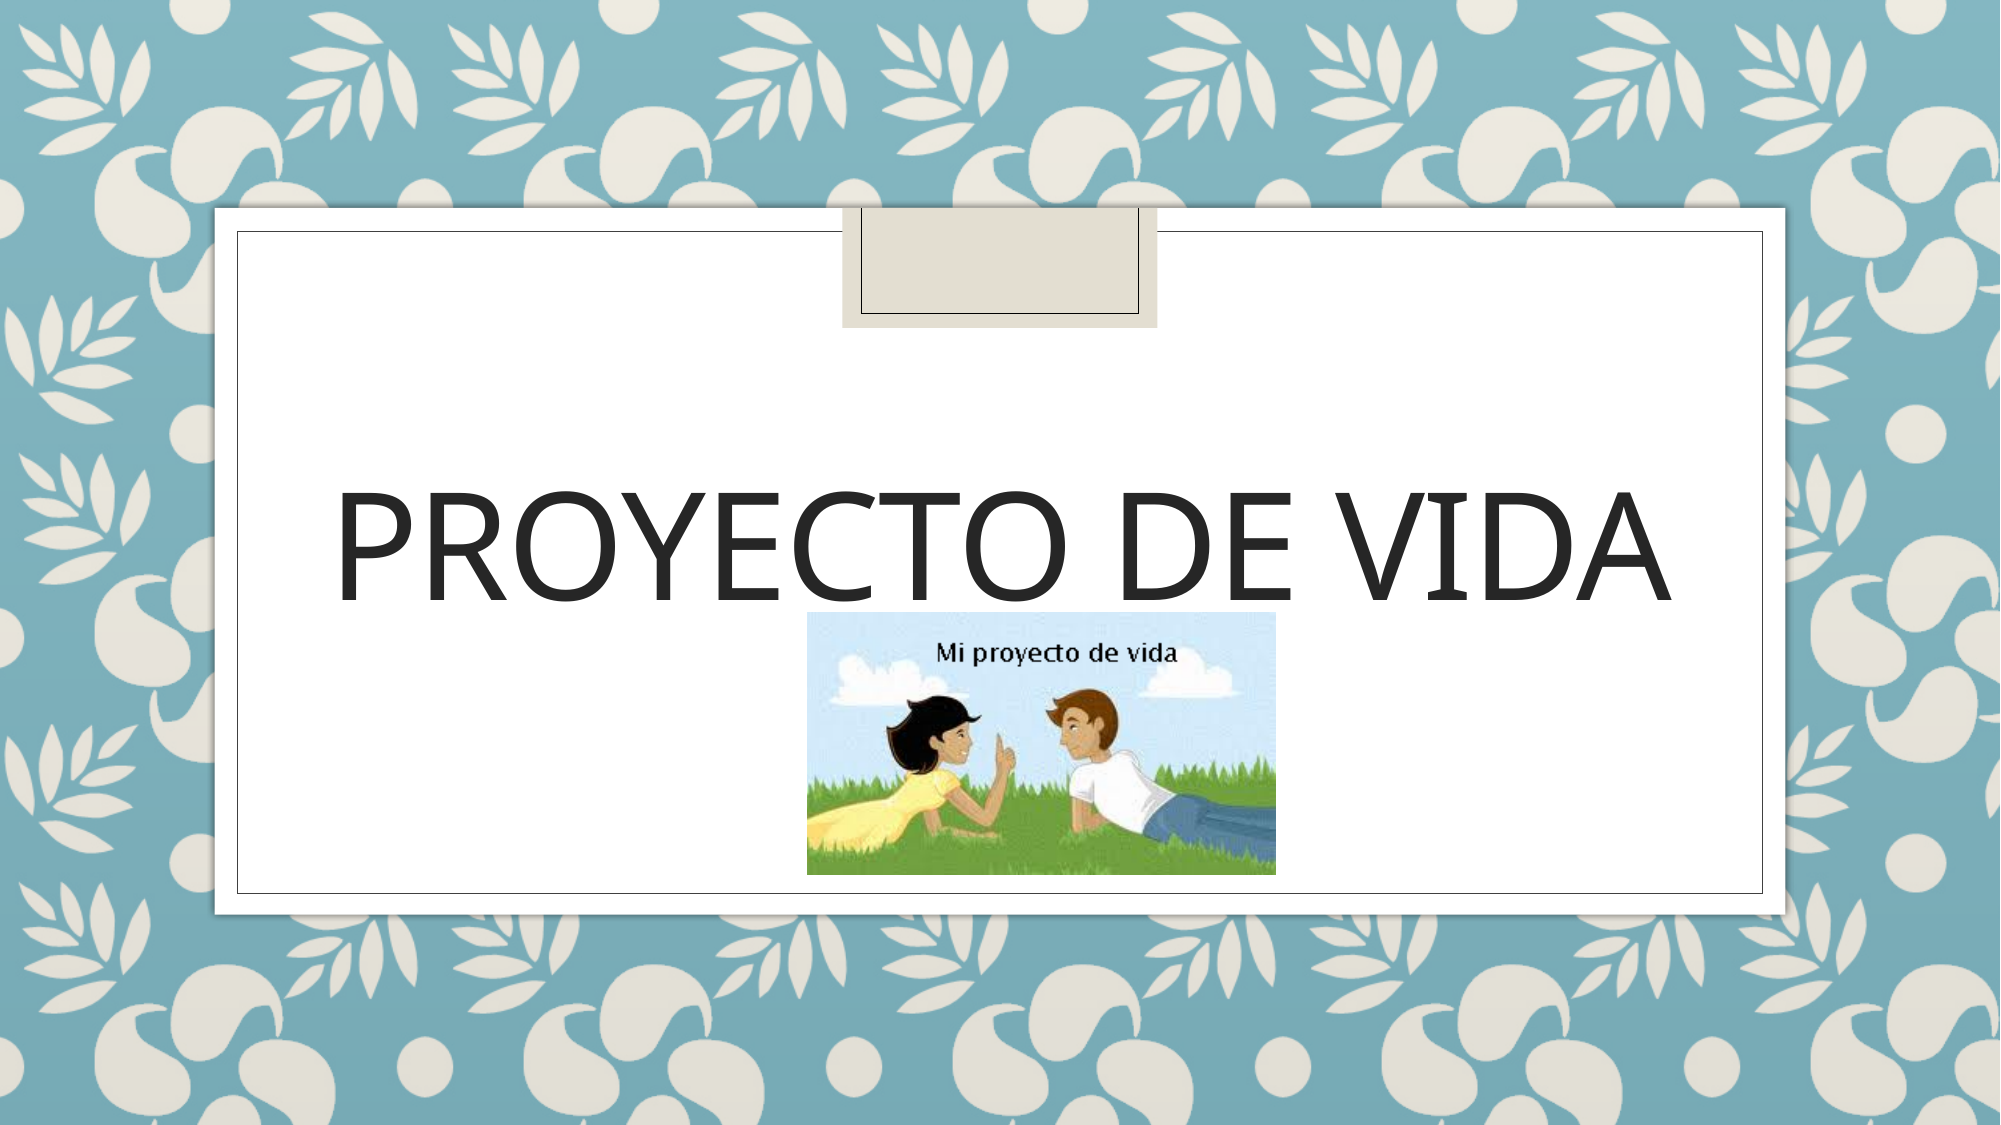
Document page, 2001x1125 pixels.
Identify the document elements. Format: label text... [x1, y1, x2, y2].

title PROYECTO DE VIDA [256, 343, 1744, 769]
picture [807, 612, 1276, 875]
